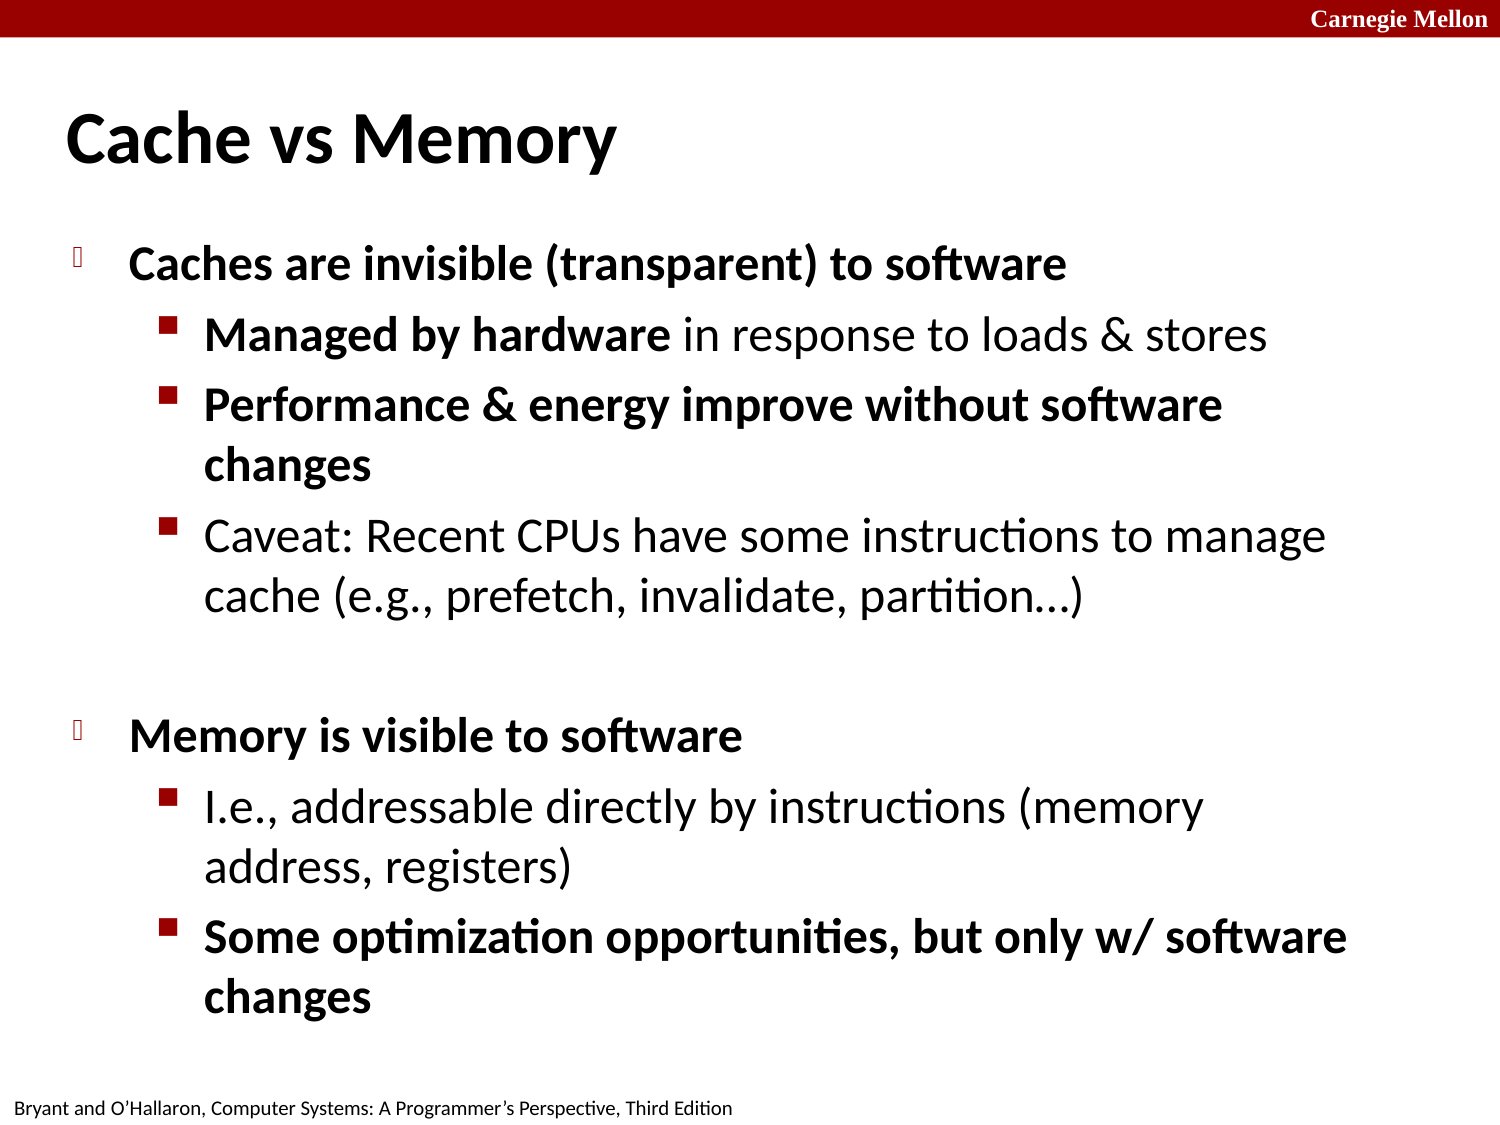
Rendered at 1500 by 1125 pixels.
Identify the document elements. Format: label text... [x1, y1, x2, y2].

title Cache vs Memory [58, 70, 1305, 197]
list Caches are invisible (transparent) to software Managed by hardware in response to loads & stores Performance & energy improve without software changes Caveat: Recent CPUs have some instructions to manage cache (e.g., prefetch, invalidate, partition…) Memory is visible to software I.e., addressable directly by instructions (memory address, registers) Some optimization opportunities, but only w/ software changes [64, 222, 1361, 1040]
